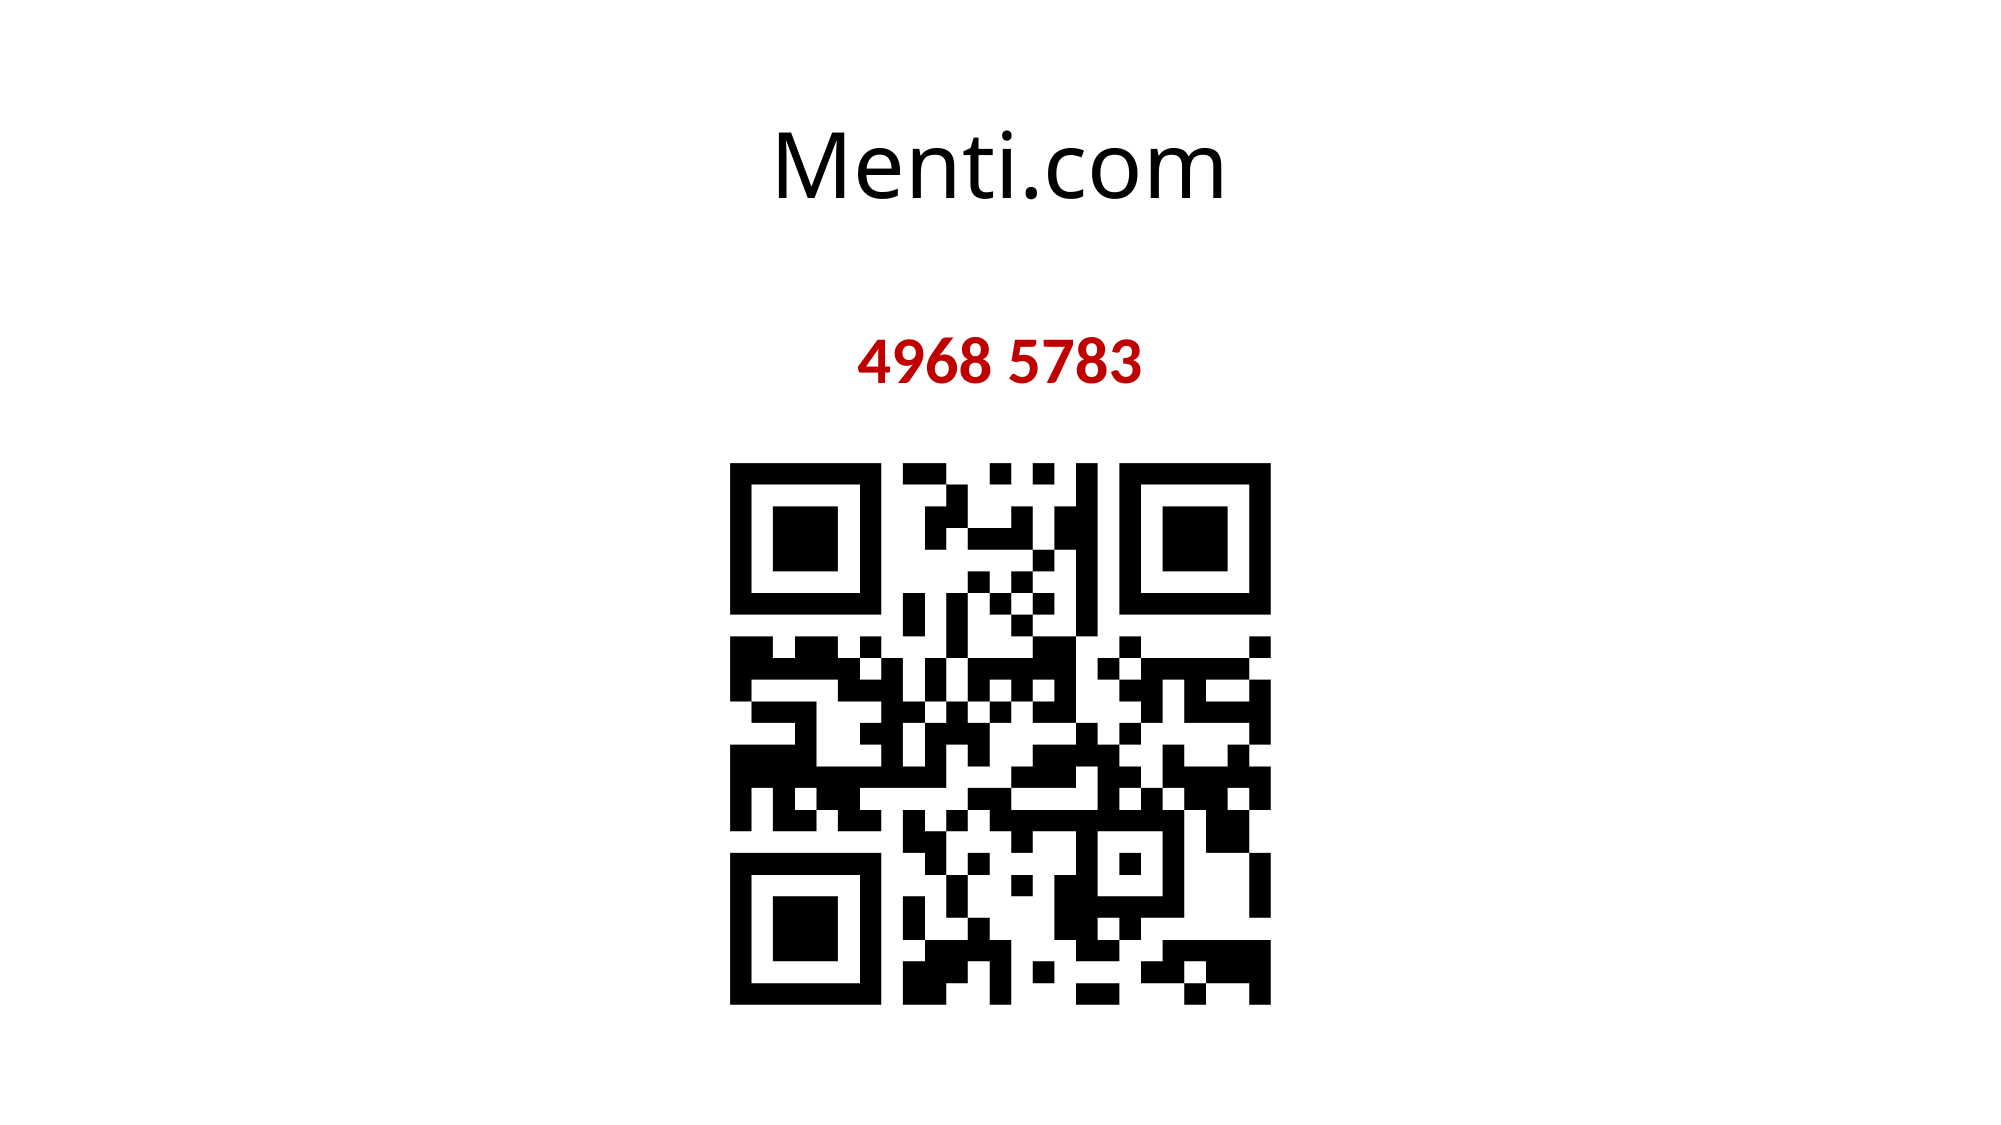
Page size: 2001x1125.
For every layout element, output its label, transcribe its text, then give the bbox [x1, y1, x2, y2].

title Menti.com [137, 59, 1863, 278]
text_box 4968 5783 [842, 309, 1158, 376]
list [643, 376, 1357, 1091]
